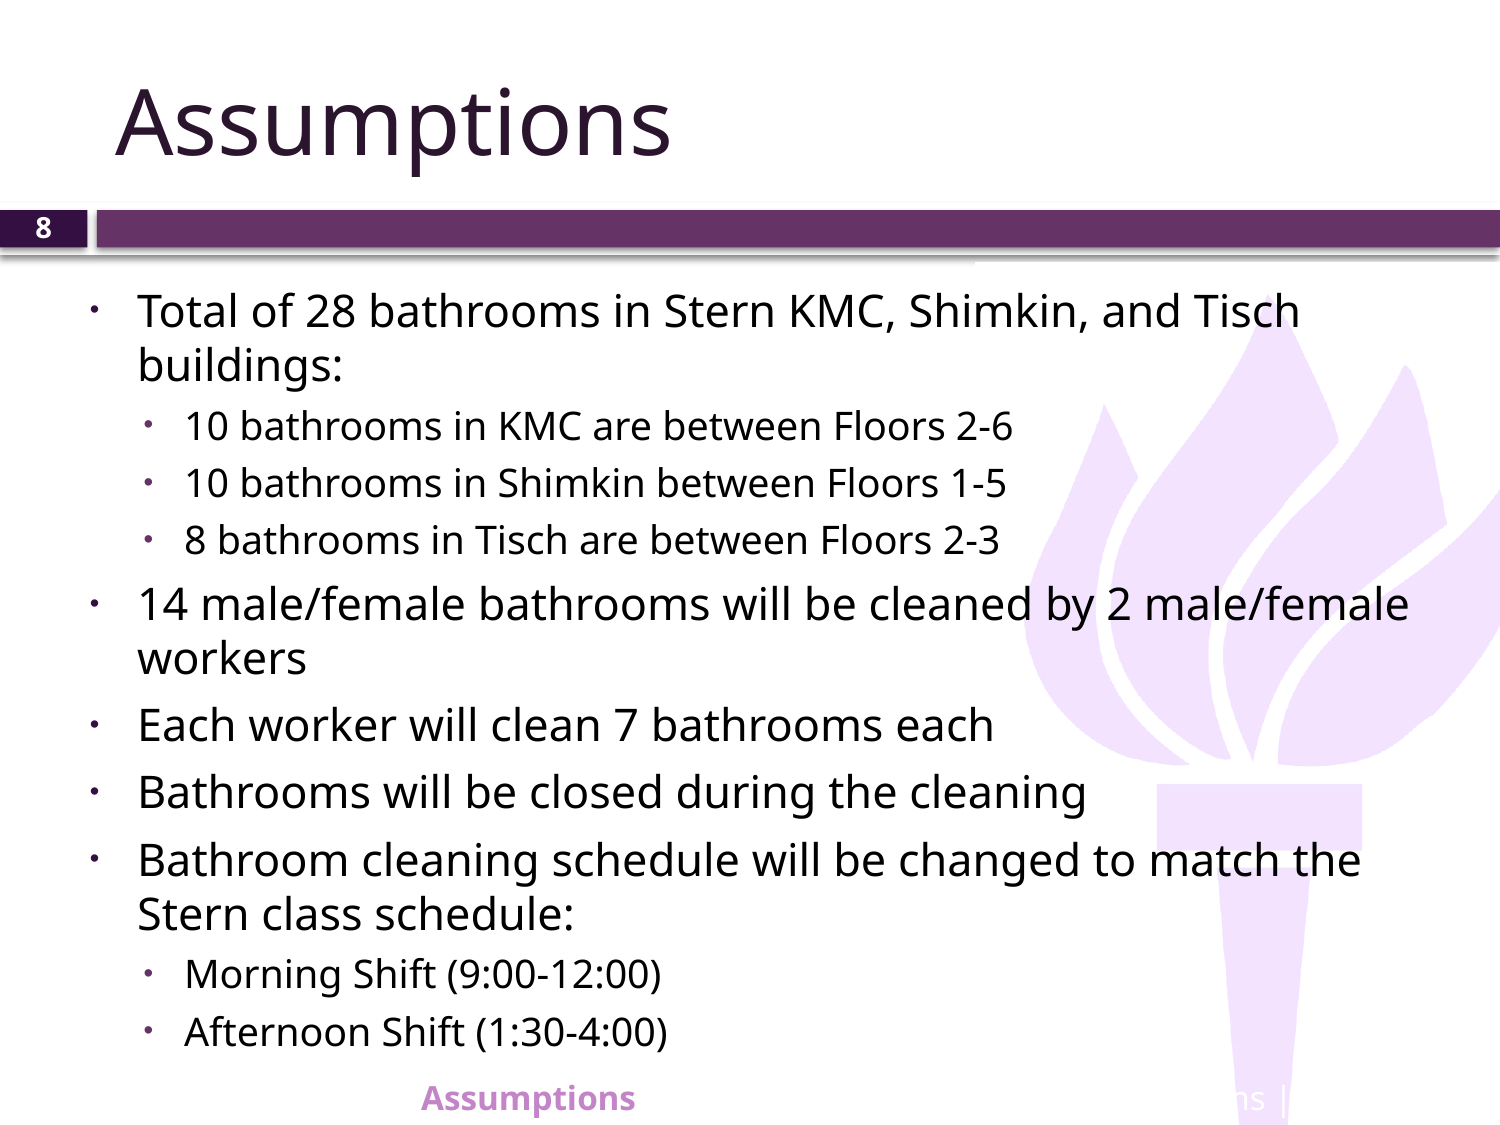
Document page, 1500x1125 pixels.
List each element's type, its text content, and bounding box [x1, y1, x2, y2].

text_box Background | Objective | Assumptions | Model | Findings | Recommendations | Benefits [0, 1069, 968, 1125]
list Total of 28 bathrooms in Stern KMC, Shimkin, and Tisch buildings: 10 bathrooms in KMC are between Floors 2-6 10 bathrooms in Shimkin between Floors 1-5 8 bathrooms in Tisch are between Floors 2-3 14 male/female bathrooms will be cleaned by 2 male/female workers Each worker will clean 7 bathrooms each Bathrooms will be closed during the cleaning Bathroom cleaning schedule will be changed to match the Stern class schedule: Morning Shift (9:00-12:00) Afternoon Shift (1:30-4:00) [75, 275, 968, 1063]
title Assumptions [100, 37, 1438, 200]
picture [974, 262, 1500, 1125]
slide_number 8 [0, 208, 88, 249]
